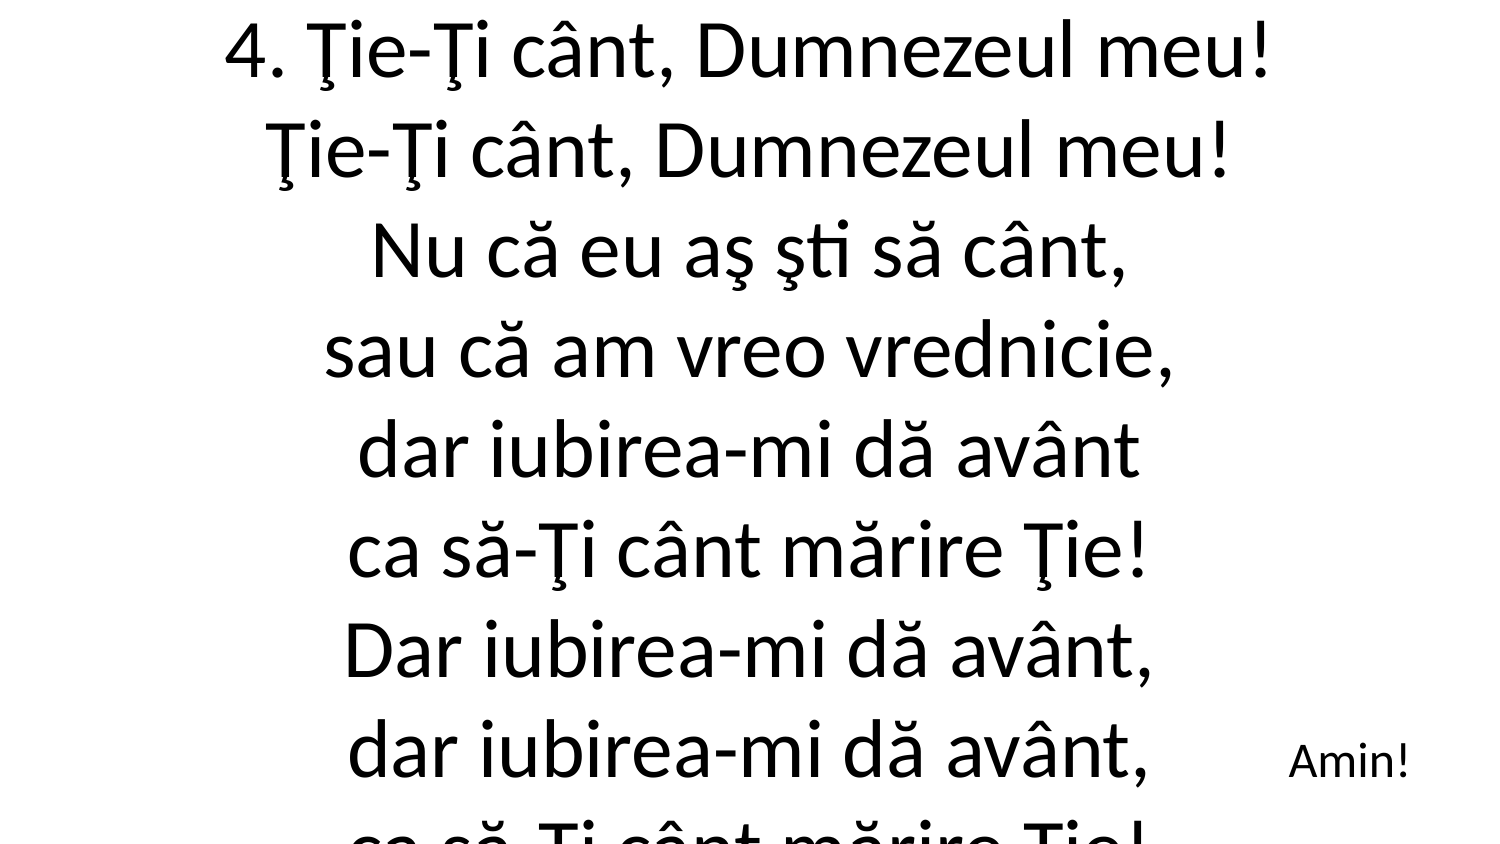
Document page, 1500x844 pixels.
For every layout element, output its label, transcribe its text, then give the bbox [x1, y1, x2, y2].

text_box 4. Ţie-Ţi cânt, Dumnezeul meu! Ţie-Ţi cânt, Dumnezeul meu! Nu că eu aş şti să cânt, sau că am vreo vrednicie, dar iubirea-mi dă avânt ca să-Ţi cânt mărire Ţie! Dar iubirea-mi dă avânt, dar iubirea-mi dă avânt, ca să-Ţi cânt mărire Ţie! [209, 0, 1290, 844]
text_box Amin! [1273, 674, 1427, 795]
